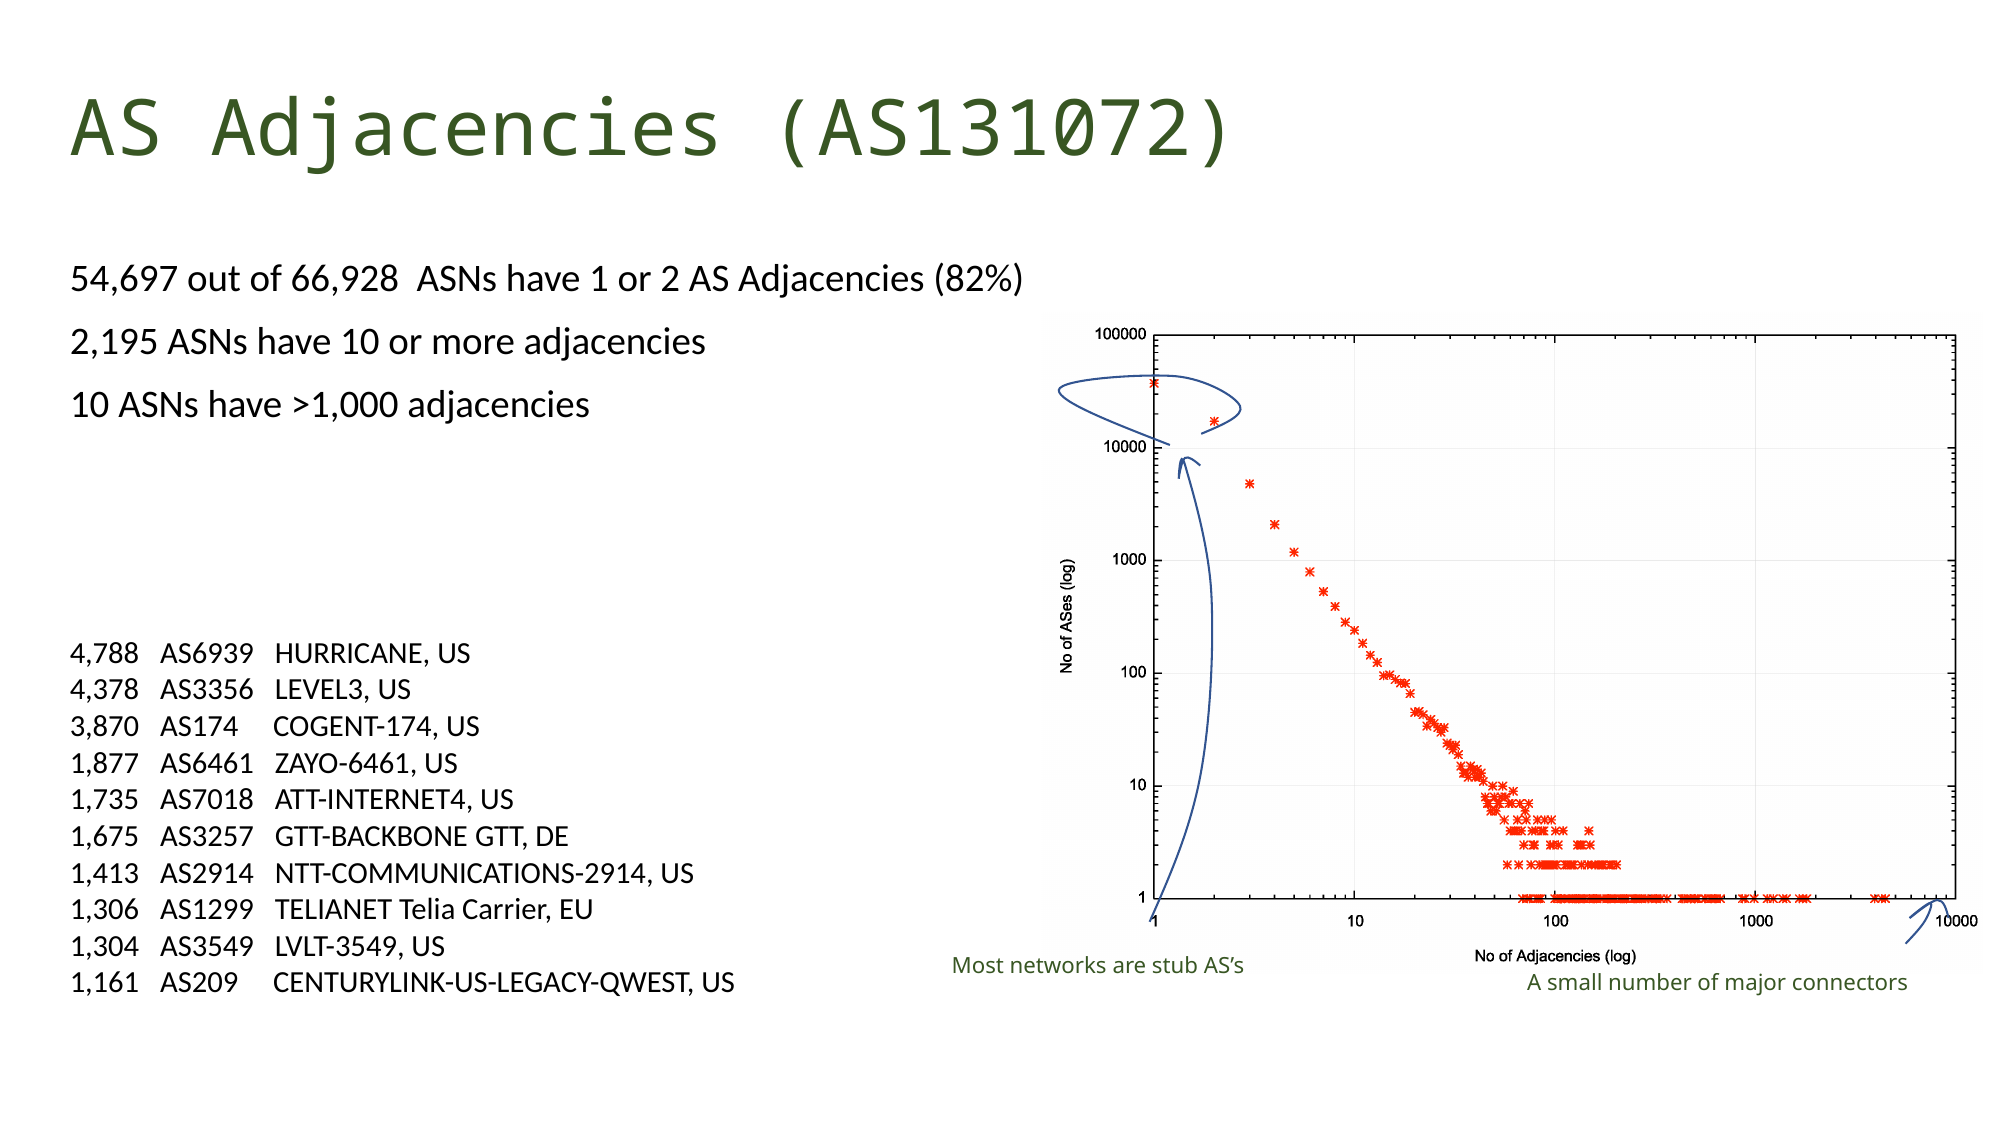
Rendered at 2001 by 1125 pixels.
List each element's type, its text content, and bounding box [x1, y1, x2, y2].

list 54,697 out of 66,928 ASNs have 1 or 2 AS Adjacencies (82%) 2,195 ASNs have 10 or more adjacencies 10 ASNs have >1,000 adjacencies [55, 251, 1221, 500]
text_box A small number of major connectors [1512, 960, 2000, 1002]
title AS Adjacencies (AS131072) [55, 36, 1882, 225]
text_box 4,788 AS6939 HURRICANE, US 4,378 AS3356 LEVEL3, US 3,870 AS174 COGENT-174, US 1,877 AS6461 ZAYO-6461, US 1,735 AS7018 ATT-INTERNET4, US 1,675 AS3257 GTT-BACKBONE GTT, DE 1,413 AS2914 NTT-COMMUNICATIONS-2914, US 1,306 AS1299 TELIANET Telia Carrier, EU 1,304 AS3549 LVLT-3549, US 1,161 AS209 CENTURYLINK-US-LEGACY-QWEST, US [54, 625, 1268, 1007]
text_box Most networks are stub AS’s [936, 943, 1347, 986]
picture [1041, 312, 1983, 974]
